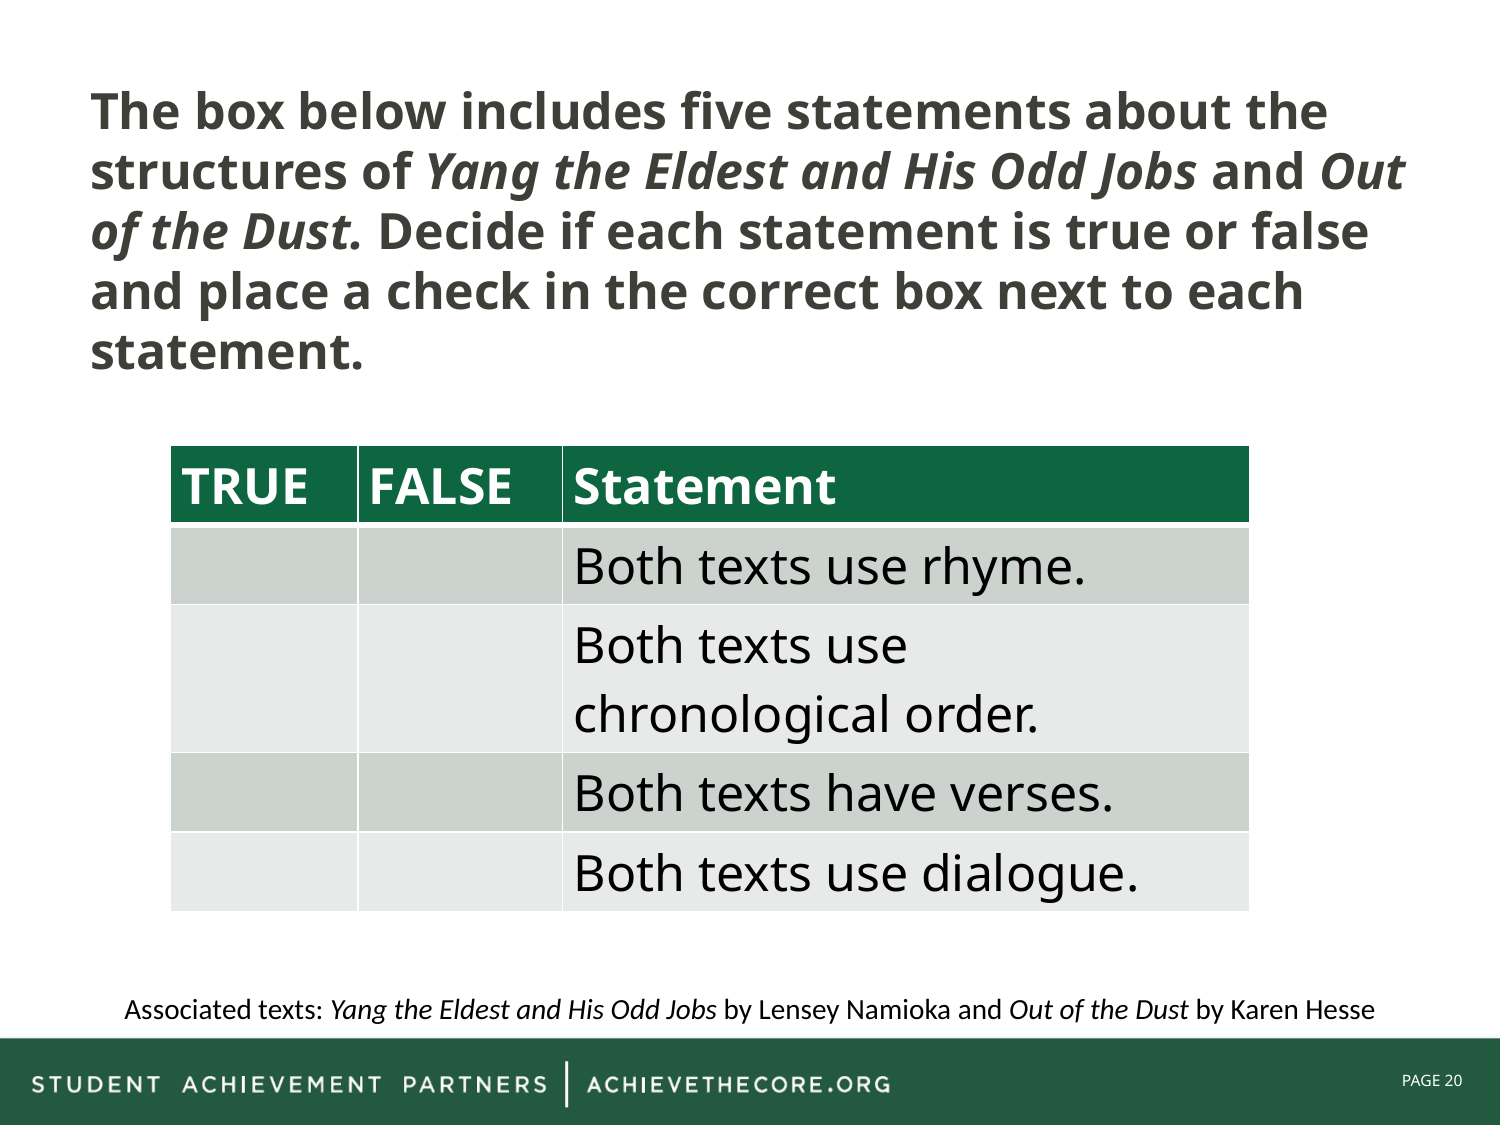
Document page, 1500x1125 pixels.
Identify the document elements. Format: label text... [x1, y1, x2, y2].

list The box below includes five statements about the structures of Yang the Eldest and His Odd Jobs and Out of the Dust. Decide if each statement is true or false and place a check in the correct box next to each statement. [75, 72, 1425, 944]
table_header FALSE [359, 446, 562, 522]
table_cell [359, 833, 562, 911]
table_cell [359, 753, 562, 831]
table_cell Both texts use chronological order. [563, 605, 1249, 752]
table_cell Both texts use dialogue. [563, 833, 1249, 911]
table_cell [171, 753, 357, 831]
table_cell Both texts use rhyme. [563, 528, 1249, 604]
table_cell [171, 528, 357, 604]
table_cell [359, 605, 562, 752]
text_box Associated texts: Yang the Eldest and His Odd Jobs by Lensey Namioka and Out of the Dust by Karen Hesse [91, 983, 1409, 1033]
table_cell Both texts have verses. [563, 753, 1249, 831]
table_cell [359, 528, 562, 604]
table_header TRUE [171, 446, 357, 522]
table_cell [171, 833, 357, 911]
table_header Statement [563, 446, 1249, 522]
table_cell [171, 605, 357, 752]
